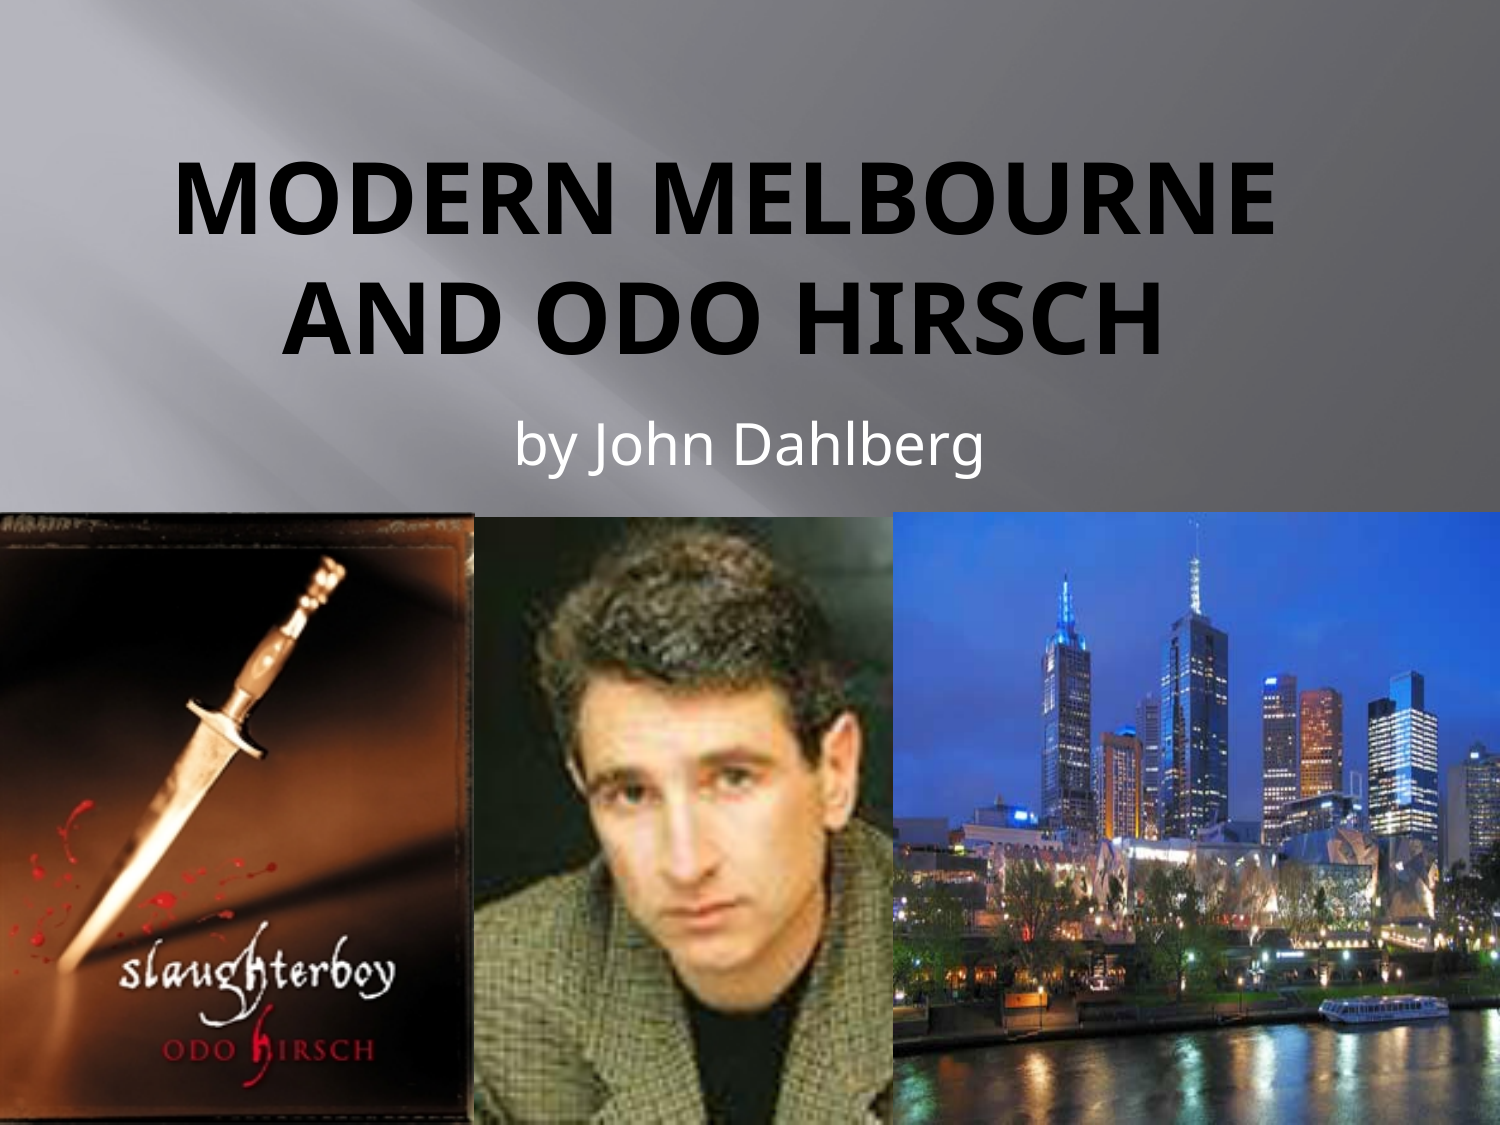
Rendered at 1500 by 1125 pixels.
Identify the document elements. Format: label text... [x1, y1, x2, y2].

picture [0, 512, 1500, 1125]
subtitle by John Dahlberg [225, 399, 1275, 516]
title Modern Melbourne and odo hirsch [50, 75, 1400, 375]
